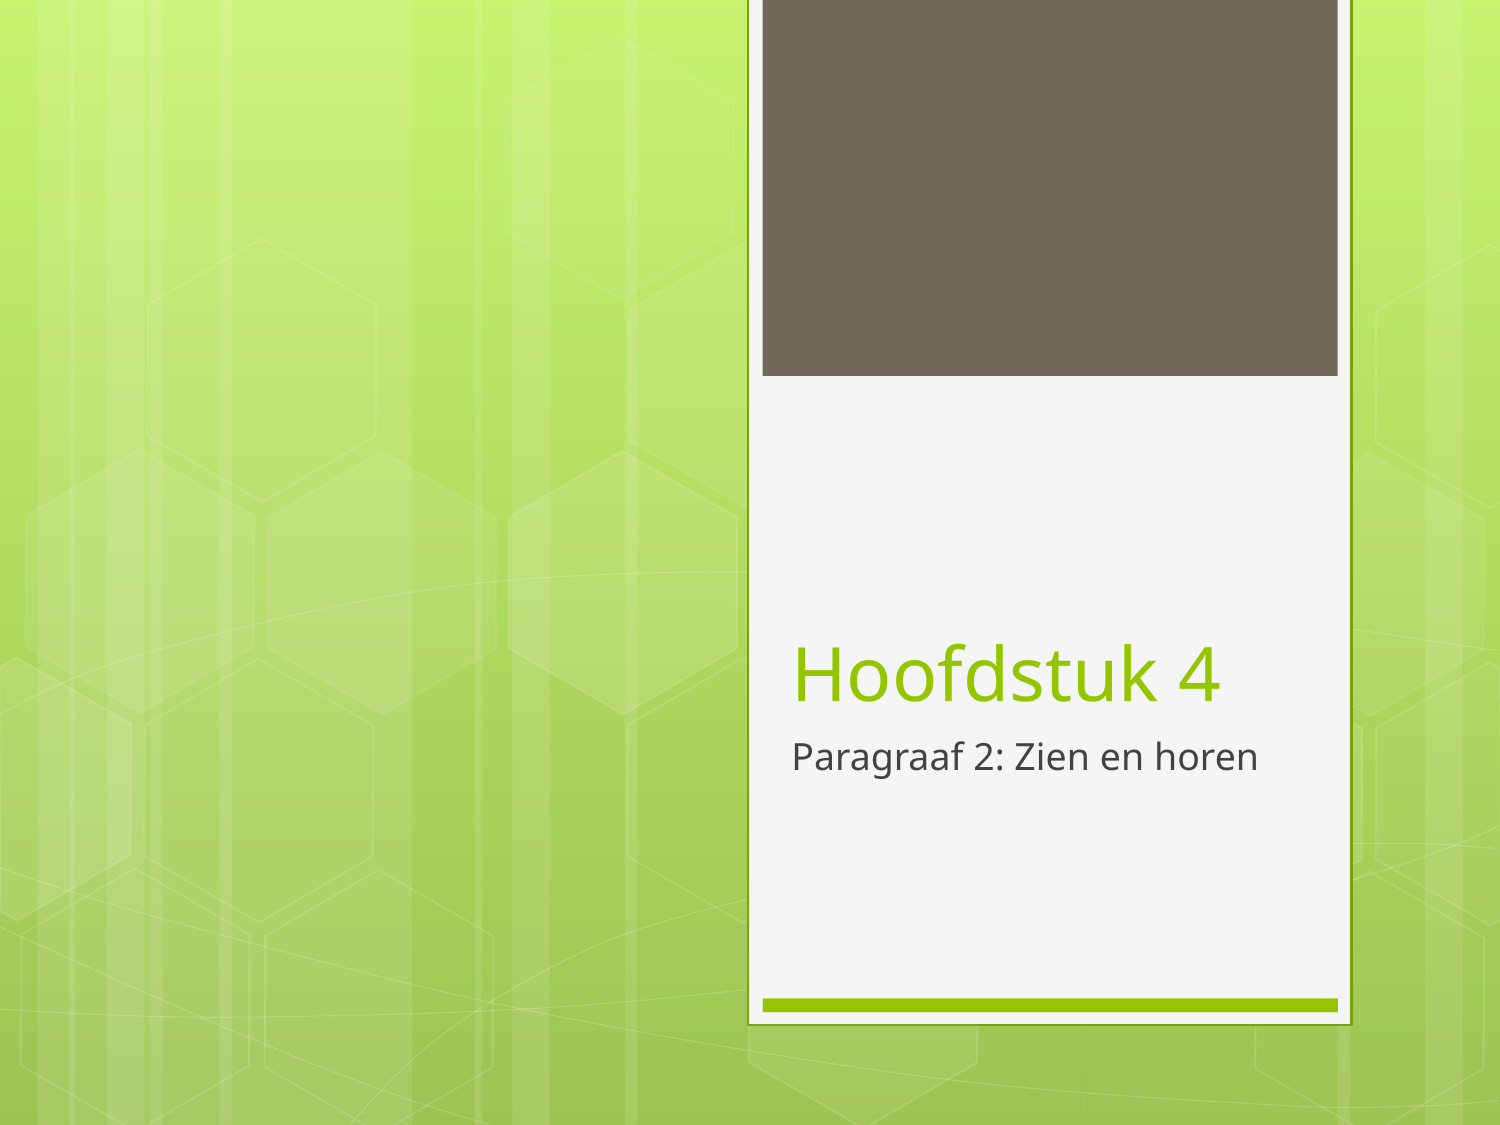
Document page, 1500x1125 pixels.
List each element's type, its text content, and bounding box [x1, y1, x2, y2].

title Hoofdstuk 4 [776, 444, 1320, 724]
subtitle Paragraaf 2: Zien en horen [776, 725, 1320, 933]
